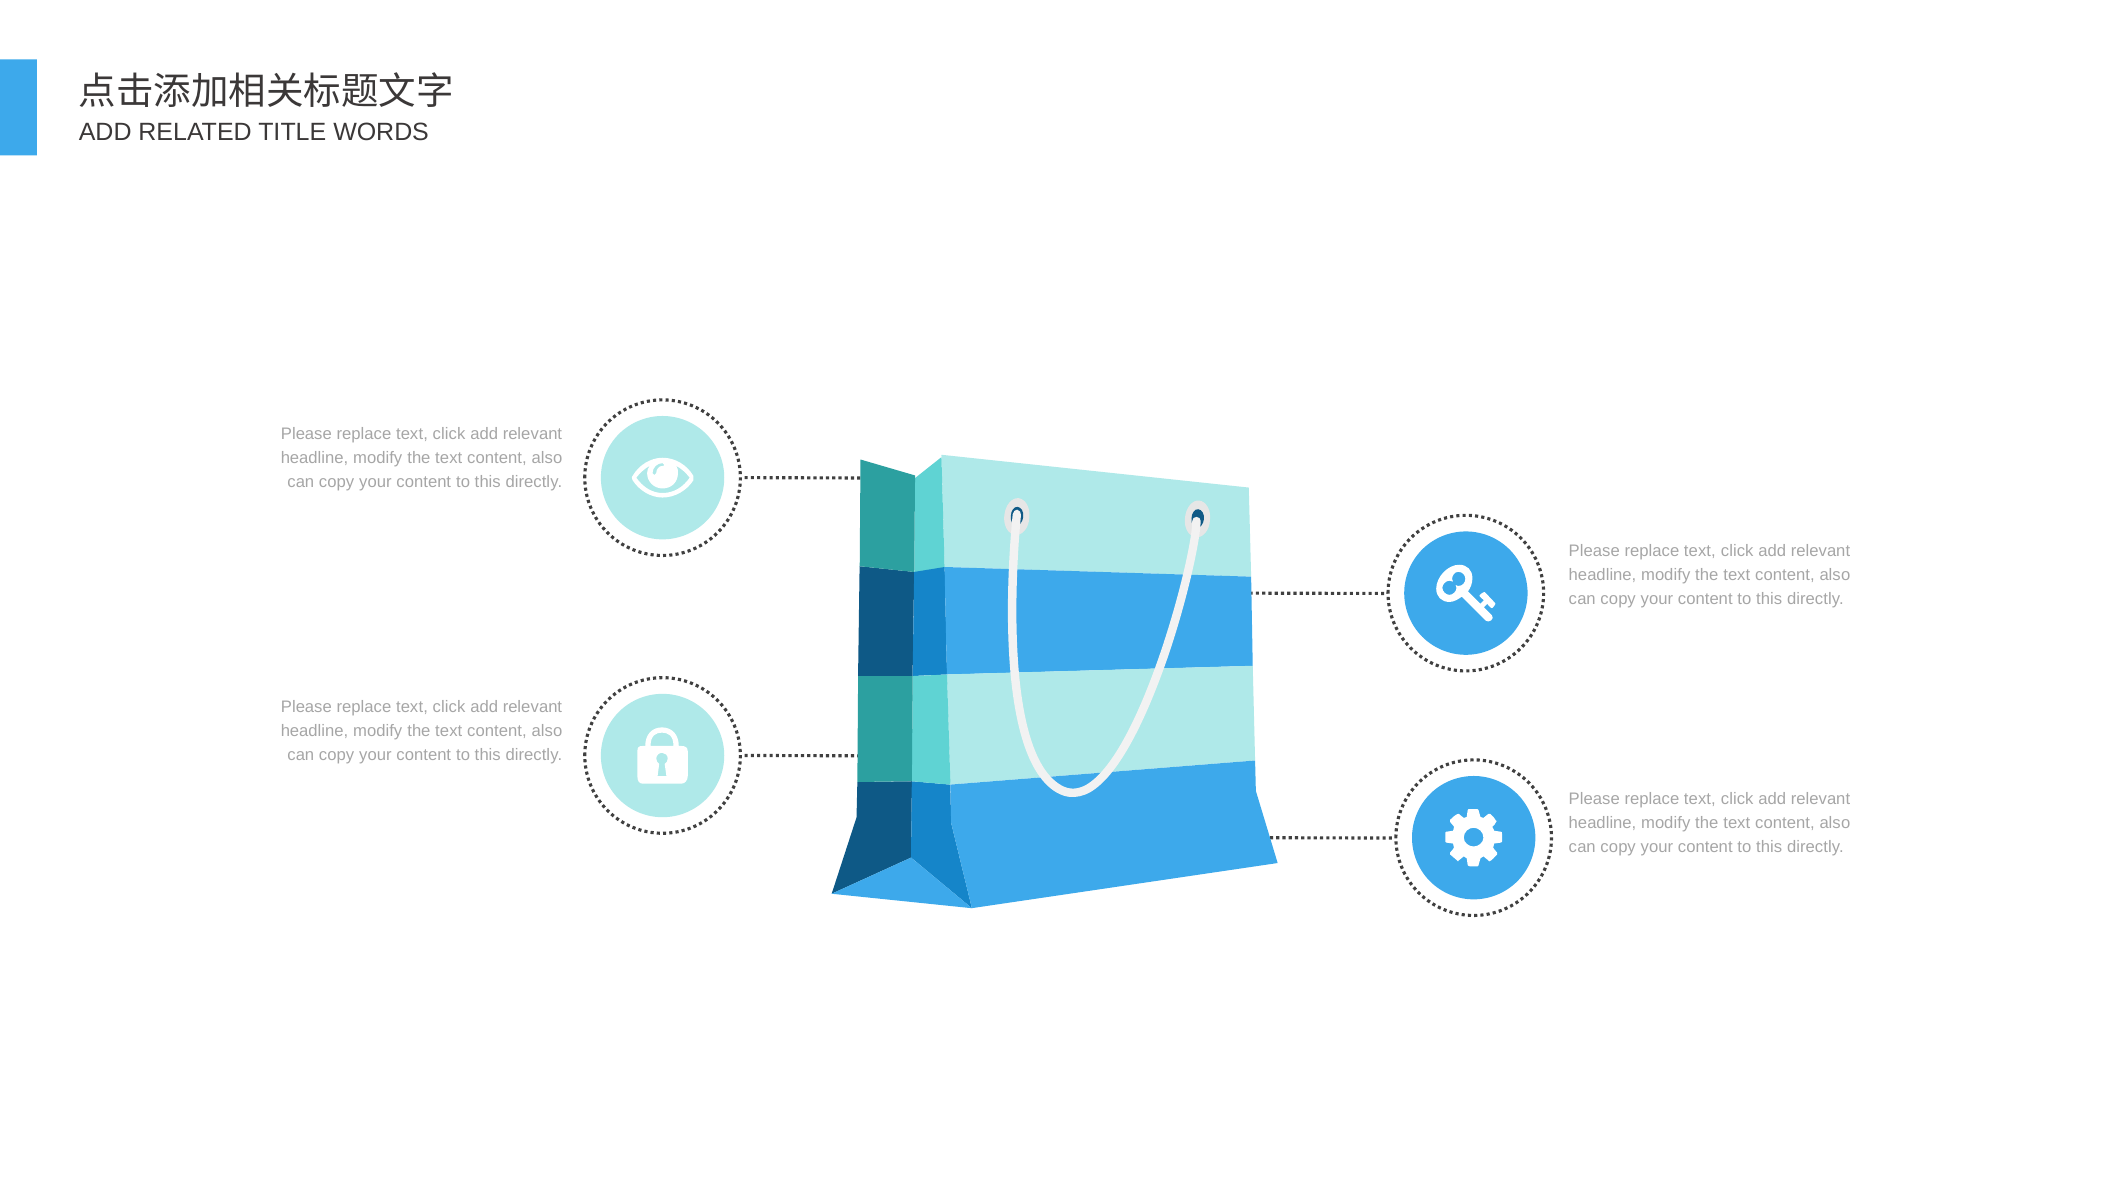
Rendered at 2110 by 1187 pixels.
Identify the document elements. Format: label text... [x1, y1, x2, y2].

text_box Please replace text, click add relevant headline, modify the text content, also can copy your content to this directly. [271, 419, 563, 491]
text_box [584, 399, 741, 556]
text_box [1387, 515, 1544, 671]
text_box 点击添加相关标题文字 [62, 59, 470, 121]
text_box Please replace text, click add relevant headline, modify the text content, also can copy your content to this directly. [1568, 535, 1860, 608]
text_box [584, 677, 741, 834]
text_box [1395, 759, 1552, 916]
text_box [831, 454, 1278, 909]
text_box ADD RELATED TITLE WORDS [62, 107, 446, 154]
text_box Please replace text, click add relevant headline, modify the text content, also can copy your content to this directly. [1568, 784, 1860, 856]
text_box Please replace text, click add relevant headline, modify the text content, also can copy your content to this directly. [271, 692, 563, 764]
